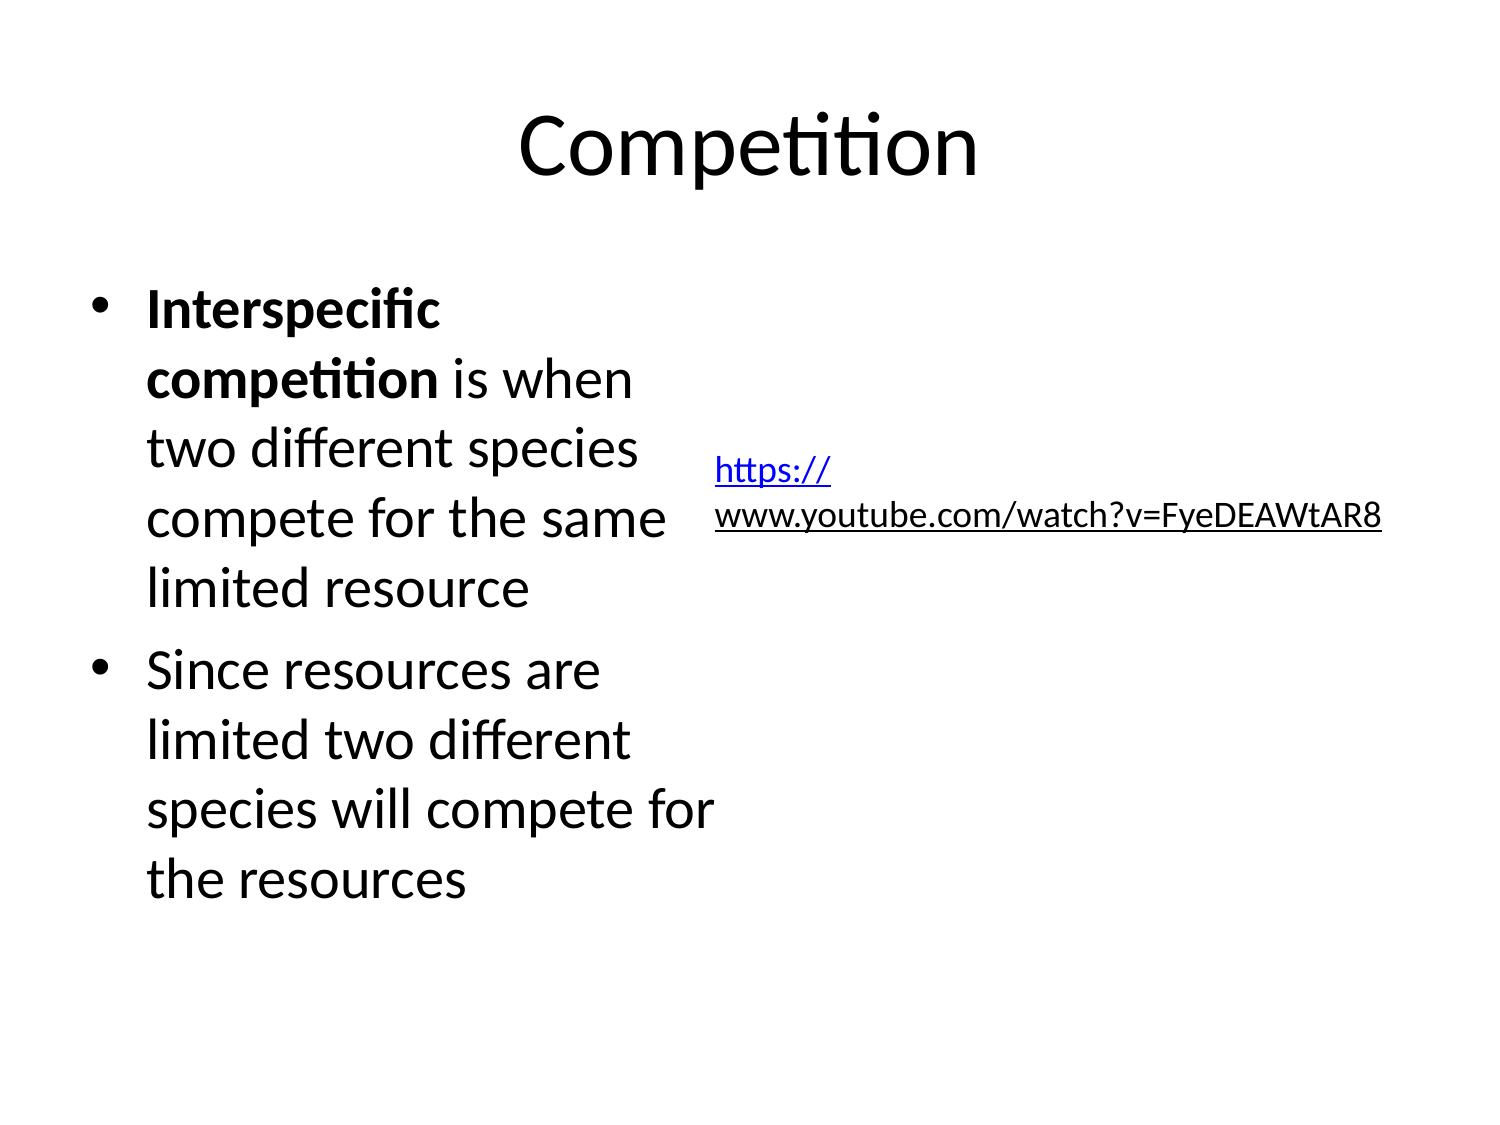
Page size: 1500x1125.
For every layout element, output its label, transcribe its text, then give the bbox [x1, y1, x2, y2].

text_box https://www.youtube.com/watch?v=FyeDEAWtAR8 [699, 437, 1450, 543]
list Interspecific competition is when two different species compete for the same limited resource Since resources are limited two different species will compete for the resources [75, 262, 738, 1005]
title Competition [75, 45, 1425, 233]
